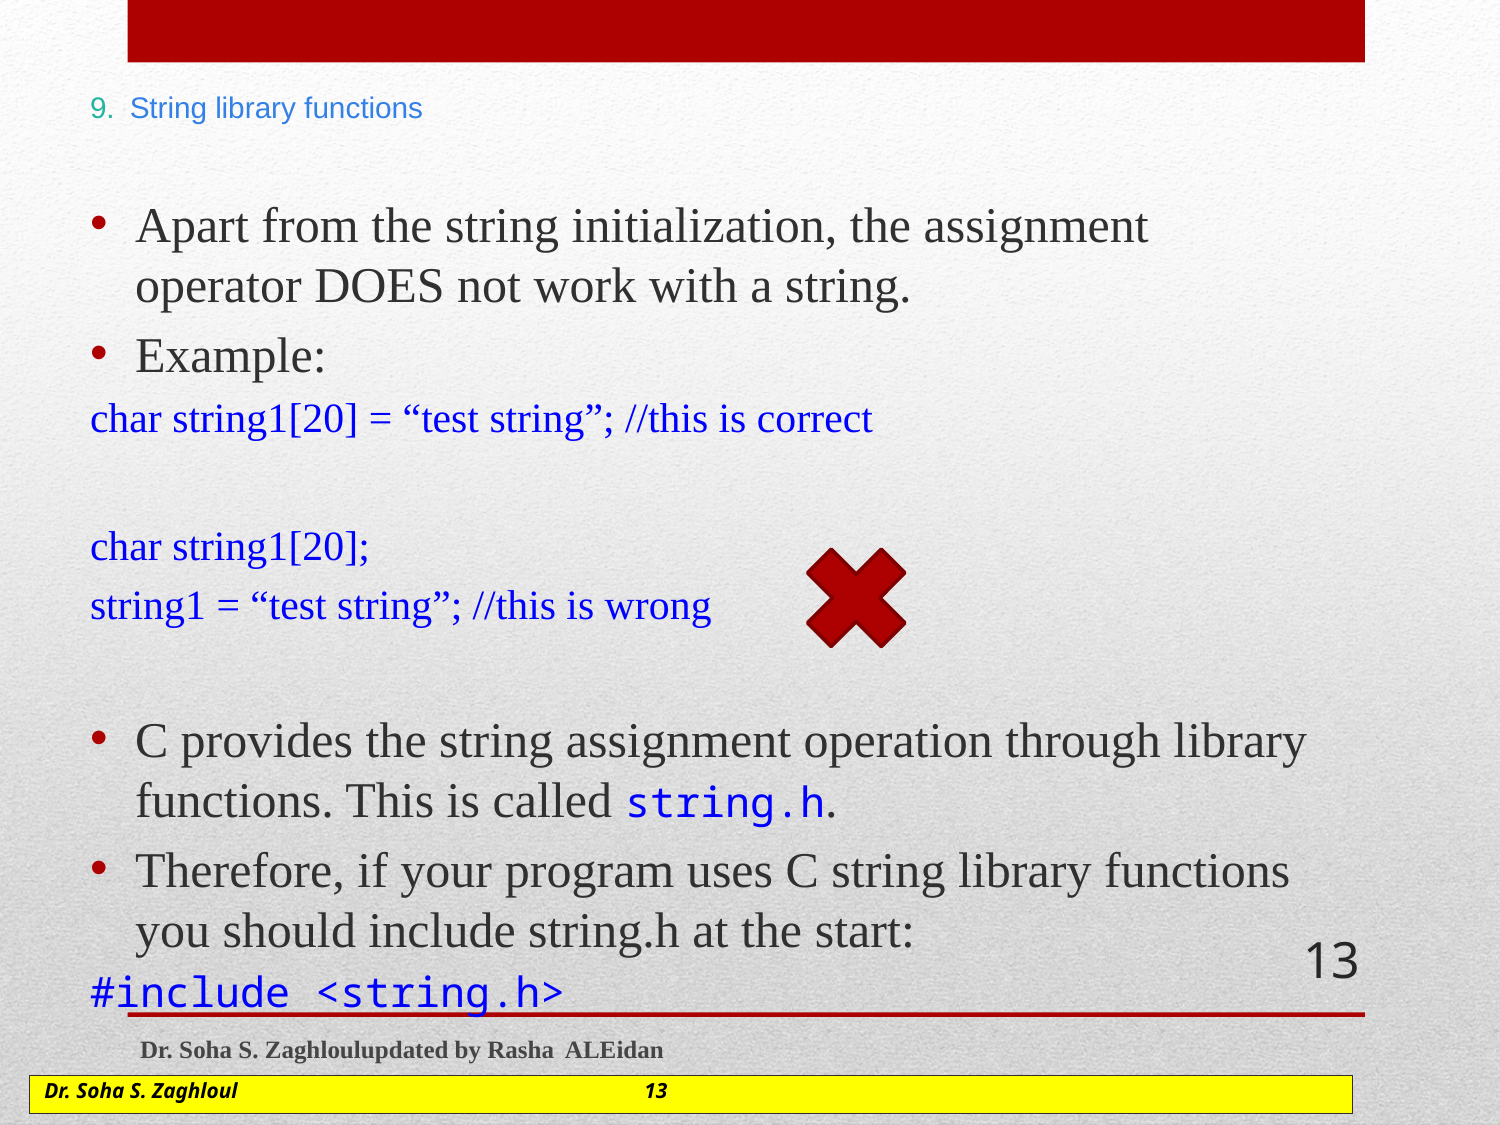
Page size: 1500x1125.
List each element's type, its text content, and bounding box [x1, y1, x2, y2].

title 9. String library functions [75, 52, 1263, 138]
slide_number 13 [1250, 933, 1375, 993]
text_box Dr. Soha S. Zaghloul 13 [29, 1075, 1353, 1114]
list Apart from the string initialization, the assignment operator DOES not work with a string. Example: char string1[20] = “test string”; //this is correct char string1[20]; string1 = “test string”; //this is wrong C provides the string assignment operation through library functions. This is called string.h. Therefore, if your program uses C string library functions you should include string.h at the start: #include <string.h> [75, 149, 1341, 1059]
text_box [806, 547, 907, 648]
footer Dr. Soha S. Zaghloul updated by Rasha ALEidan [125, 1018, 925, 1075]
